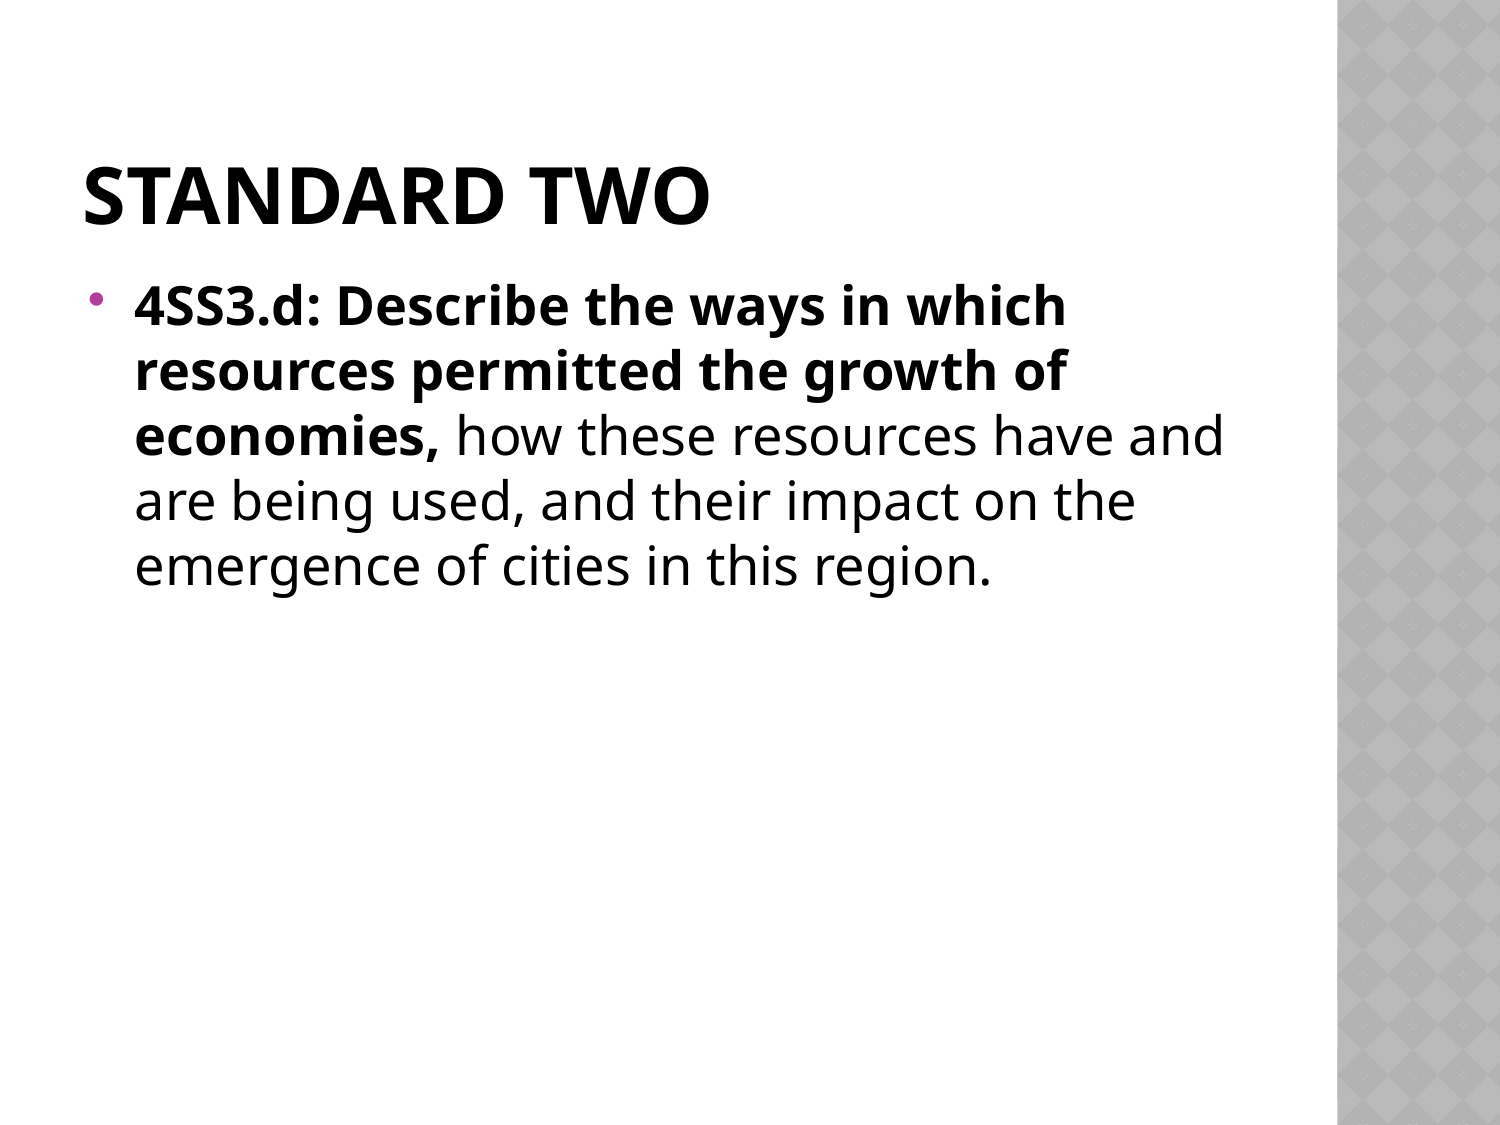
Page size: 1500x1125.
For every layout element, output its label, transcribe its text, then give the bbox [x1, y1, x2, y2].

list 4SS3.d: Describe the ways in which resources permitted the growth of economies, how these resources have and are being used, and their impact on the emergence of cities in this region. [75, 264, 1263, 1059]
title Standard Two [75, 52, 1263, 240]
